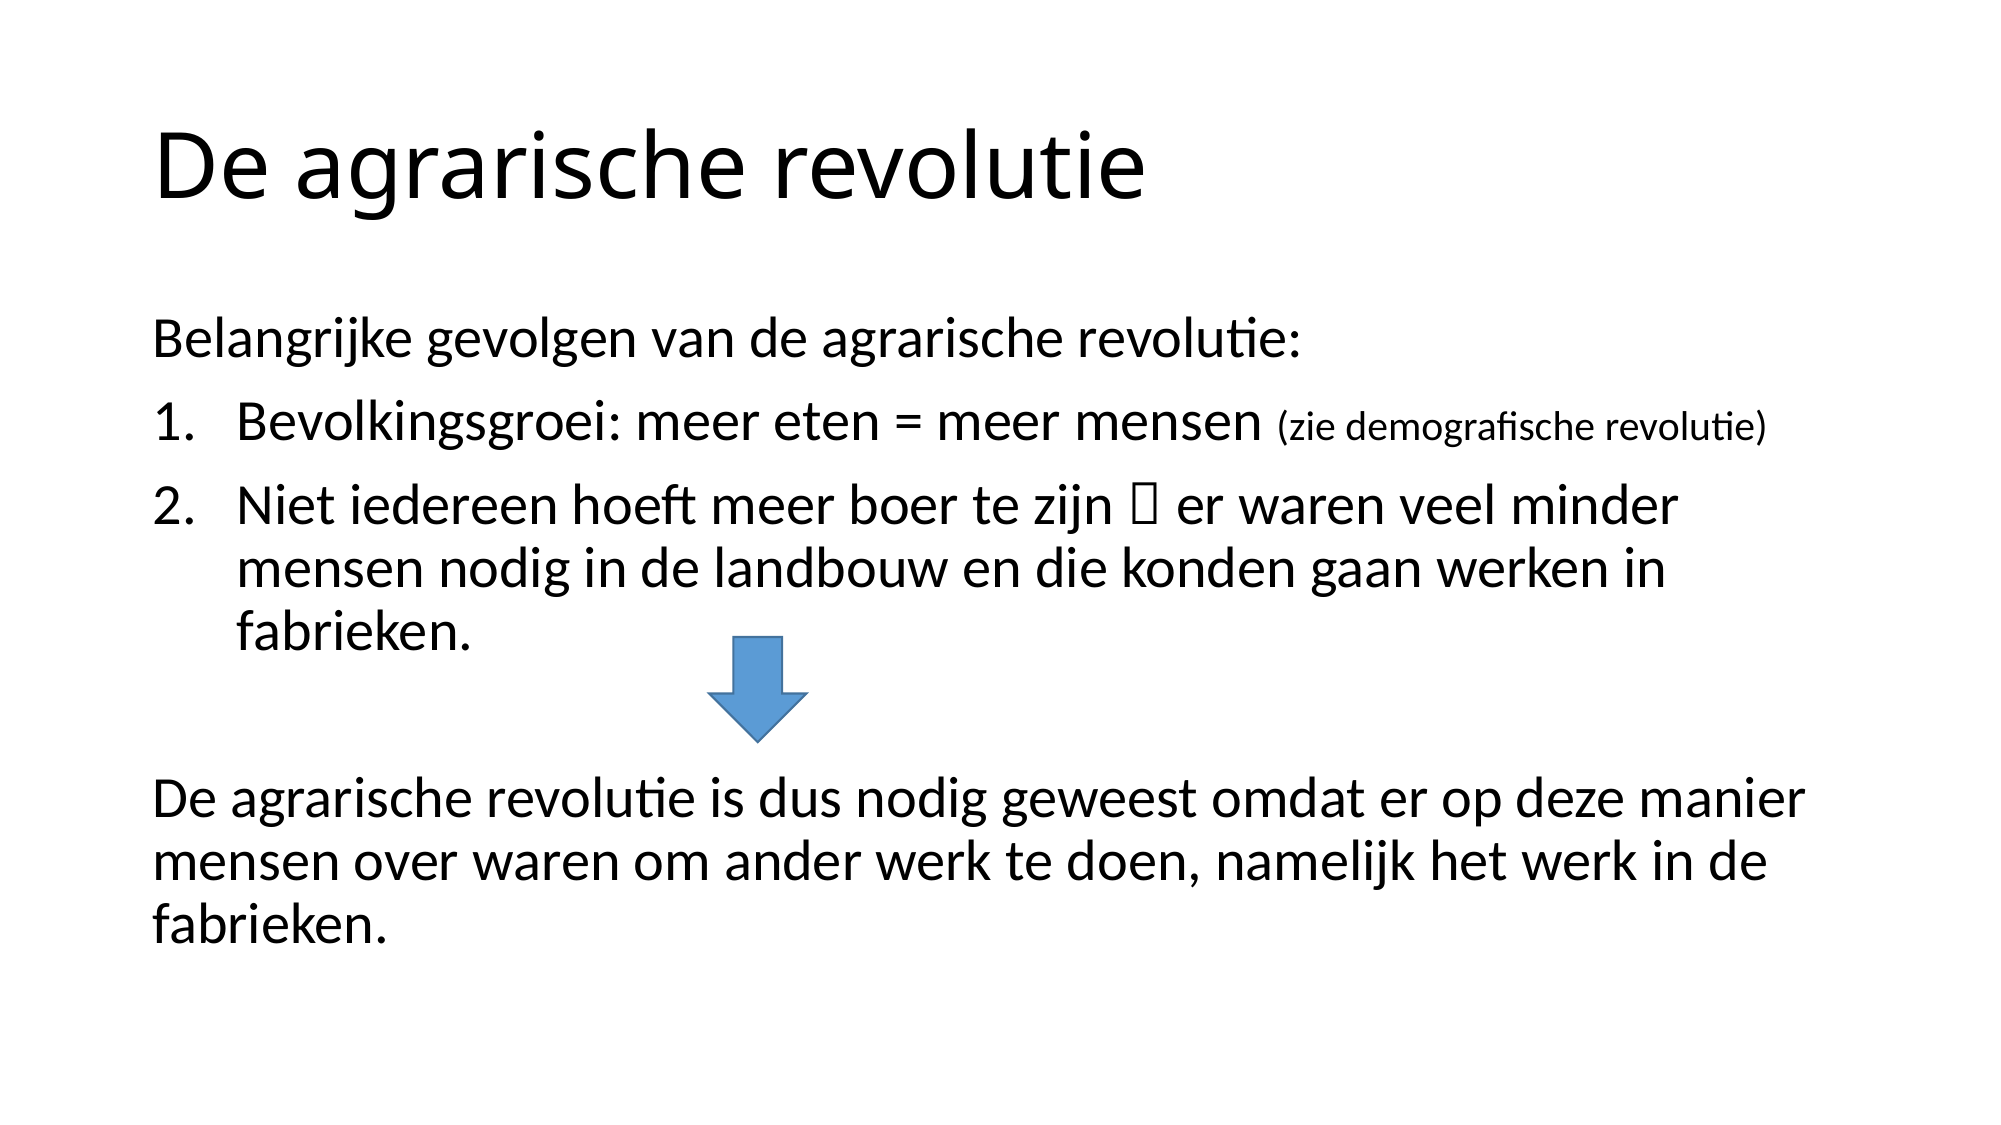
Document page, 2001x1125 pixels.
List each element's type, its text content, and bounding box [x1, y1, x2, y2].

text_box [706, 635, 809, 744]
list Belangrijke gevolgen van de agrarische revolutie: Bevolkingsgroei: meer eten = meer mensen (zie demografische revolutie) Niet iedereen hoeft meer boer te zijn  er waren veel minder mensen nodig in de landbouw en die konden gaan werken in fabrieken. De agrarische revolutie is dus nodig geweest omdat er op deze manier mensen over waren om ander werk te doen, namelijk het werk in de fabrieken. [137, 299, 1863, 1014]
title De agrarische revolutie [137, 59, 1863, 278]
